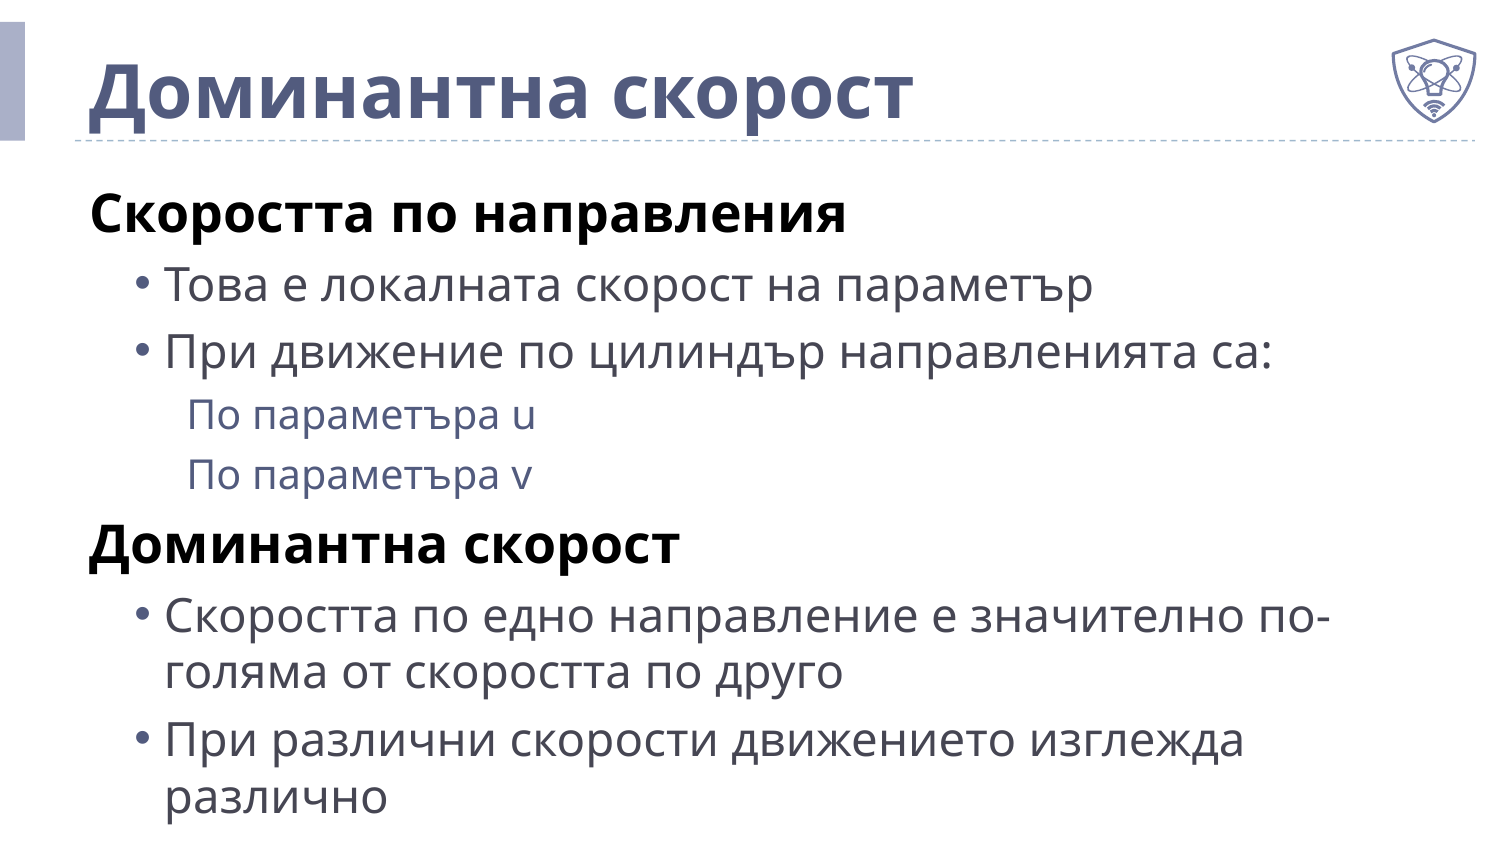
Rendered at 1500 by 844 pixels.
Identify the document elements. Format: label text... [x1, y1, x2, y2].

list Скоростта по направления Това е локалната скорост на параметър При движение по цилиндър направленията са: По параметъра u По параметъра v Доминантна скорост Скоростта по едно направление е значително по-голяма от скоростта по друго При различни скорости движението изглежда различно [75, 171, 1475, 835]
title Доминантна скорост [75, 18, 1475, 141]
